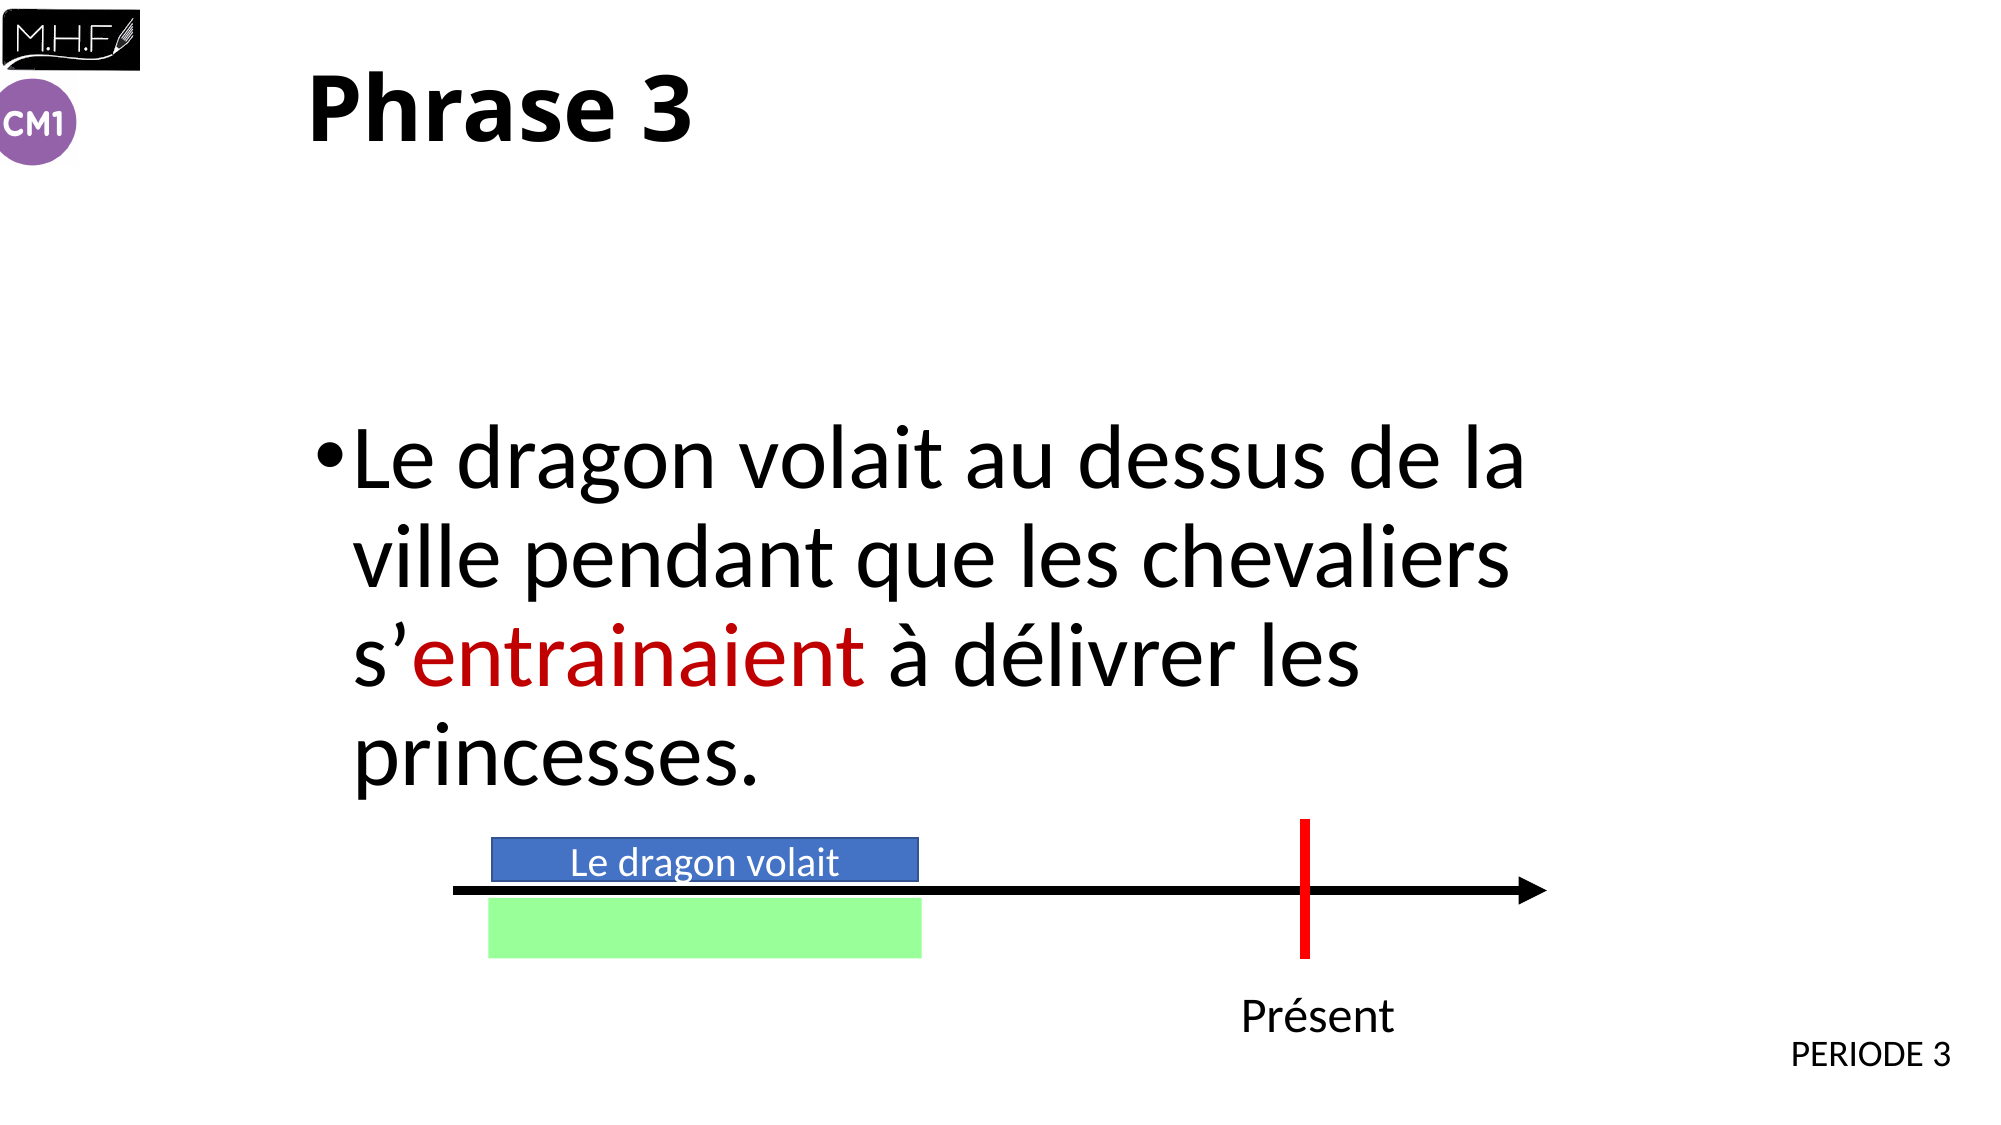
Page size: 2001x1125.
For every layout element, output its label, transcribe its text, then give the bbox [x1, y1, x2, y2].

list Le dragon volait au dessus de la ville pendant que les chevaliers s’entrainaient à délivrer les princesses. [299, 401, 1710, 957]
text_box [488, 897, 922, 959]
text_box Le dragon volait [491, 837, 919, 882]
picture [0, 7, 140, 166]
text_box Présent [1225, 974, 1542, 1050]
title Phrase 3 [290, 3, 1837, 221]
text_box PERIODE 3 [1362, 1021, 1967, 1082]
